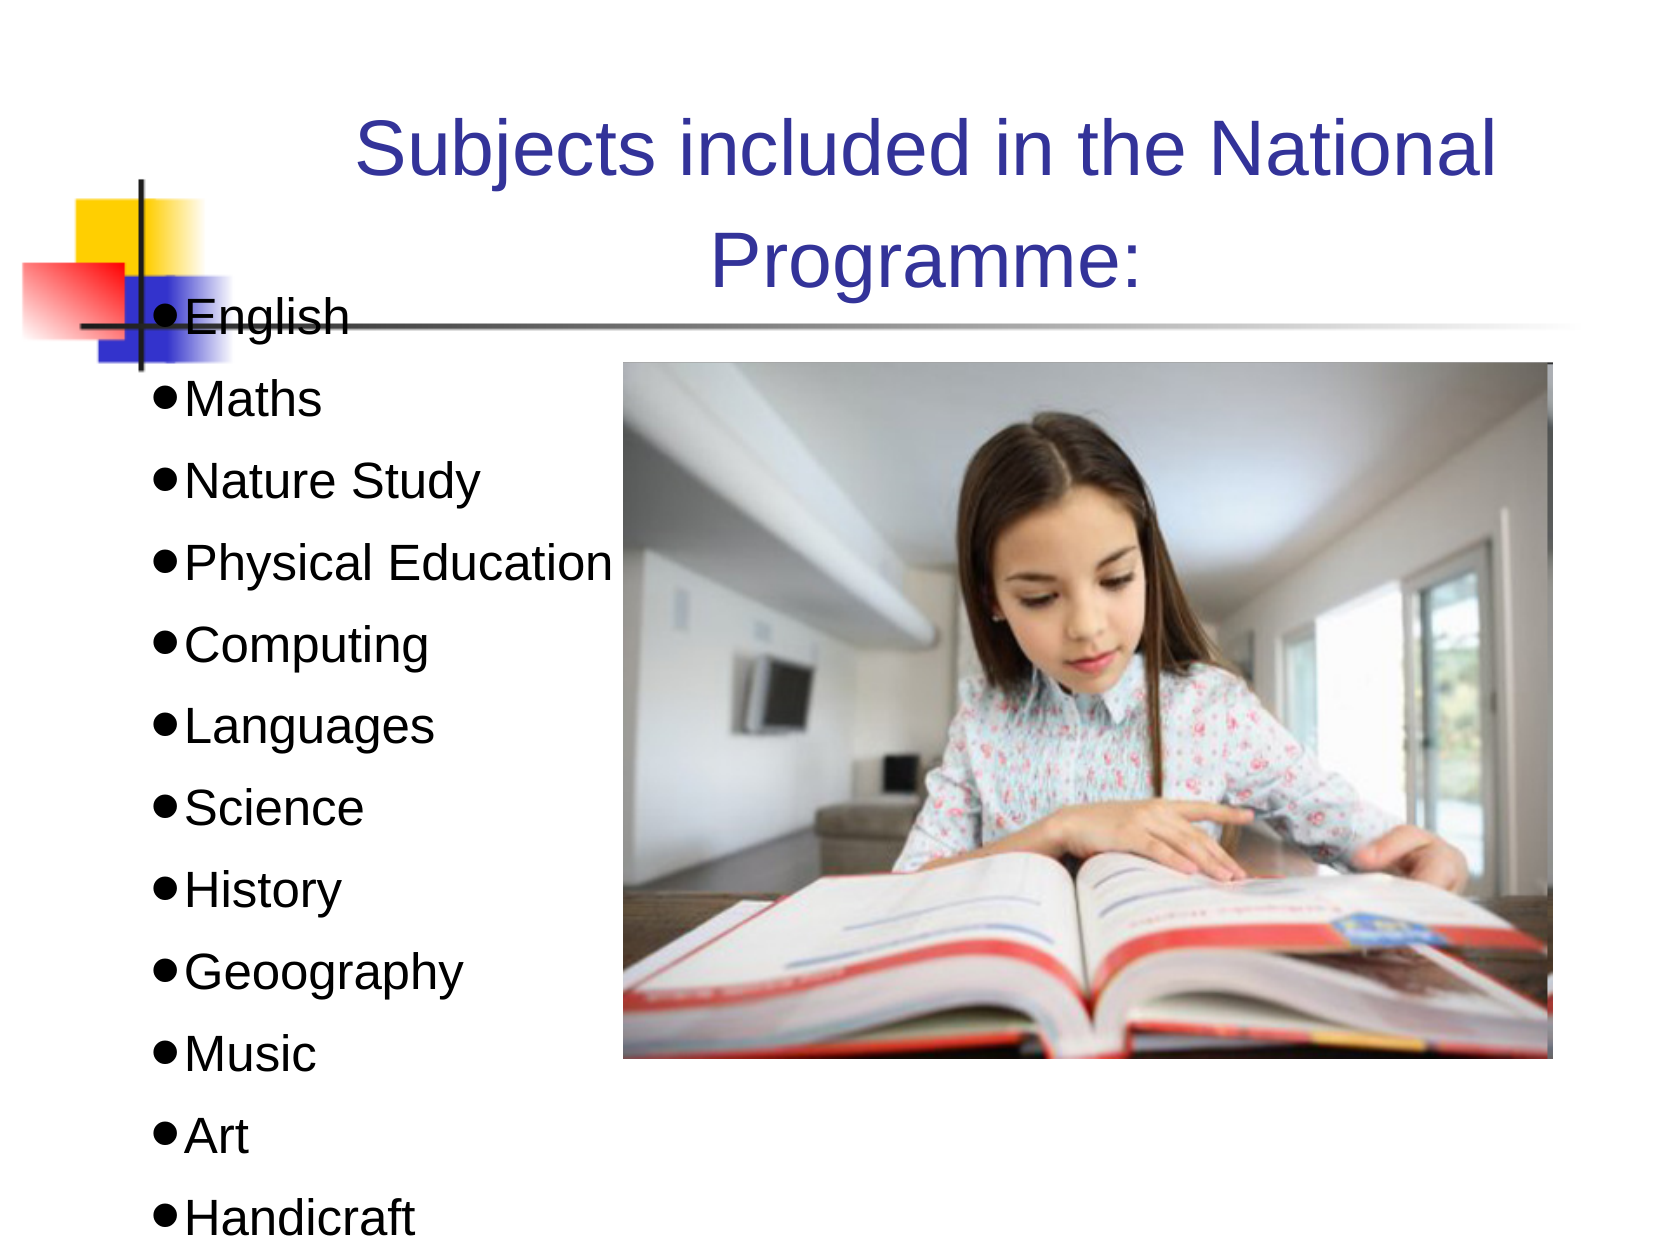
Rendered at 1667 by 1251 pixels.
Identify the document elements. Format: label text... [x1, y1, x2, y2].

title Subjects included in the National Programme: [226, 47, 1626, 310]
picture [0, 0, 1667, 1250]
list English Maths Nature Study Physical Education Computing Languages Science History Geoography Music Art Handicraft Design [115, 265, 646, 1189]
